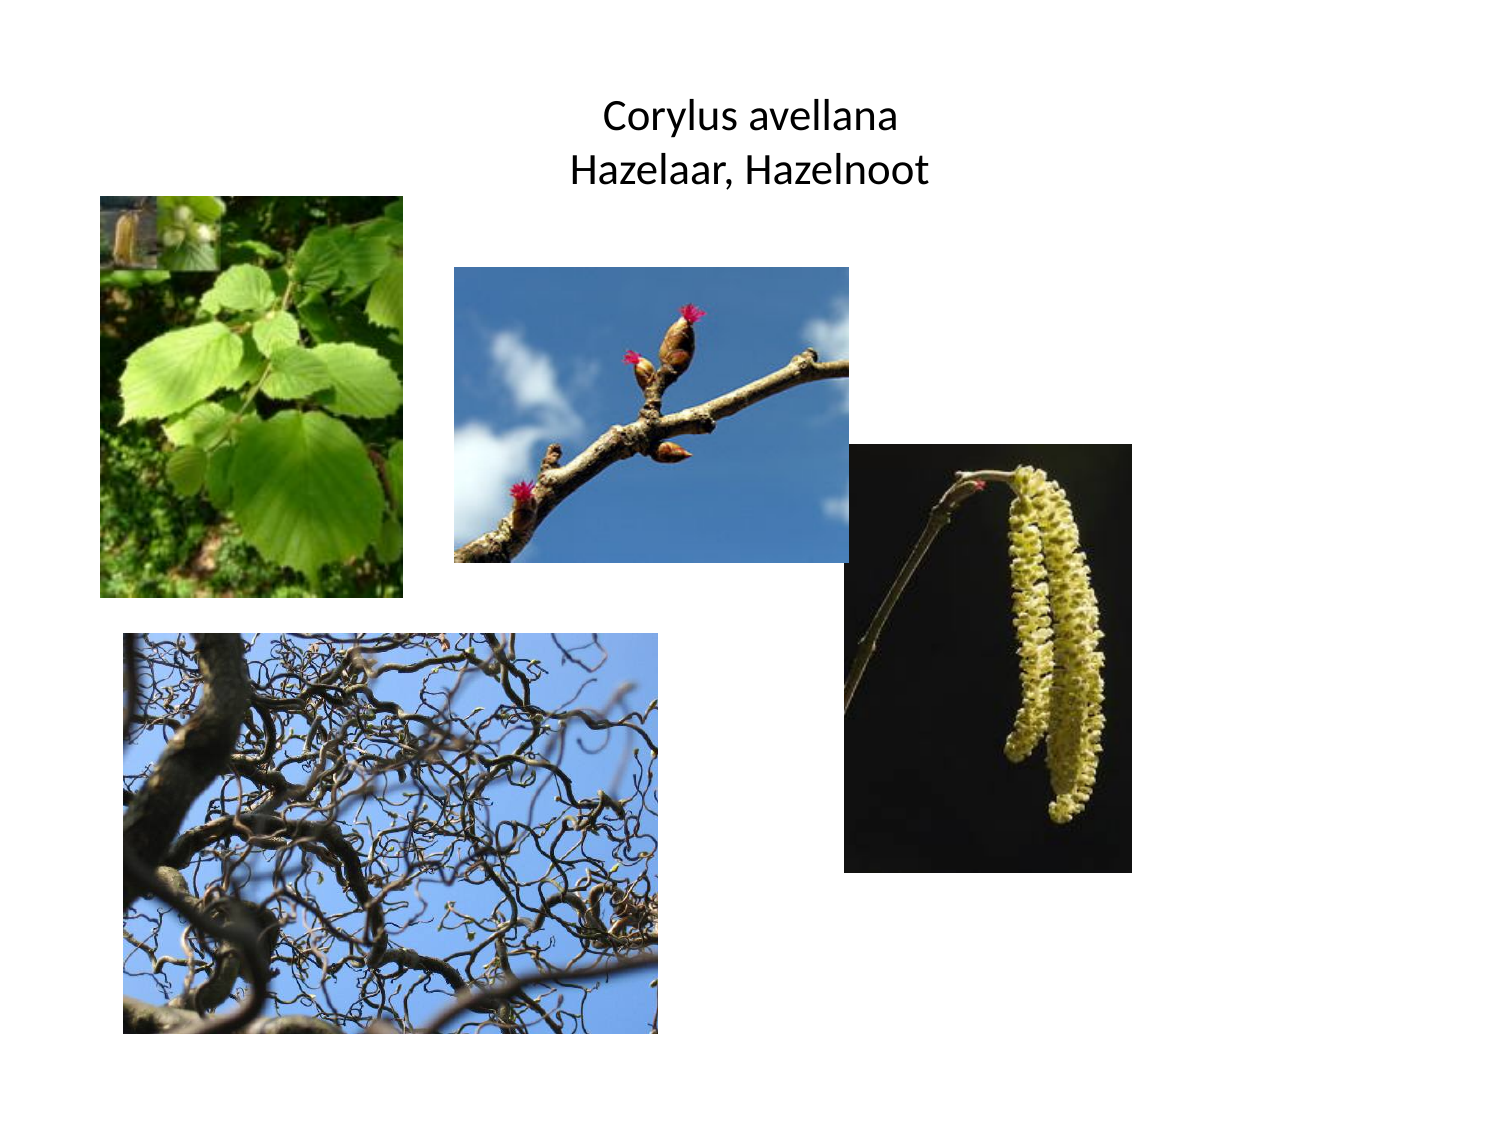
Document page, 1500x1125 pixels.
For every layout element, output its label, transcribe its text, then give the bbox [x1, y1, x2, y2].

title Corylus avellana Hazelaar, Hazelnoot [112, 78, 1388, 256]
picture [100, 196, 403, 599]
picture [123, 633, 658, 1034]
picture [454, 266, 1133, 873]
